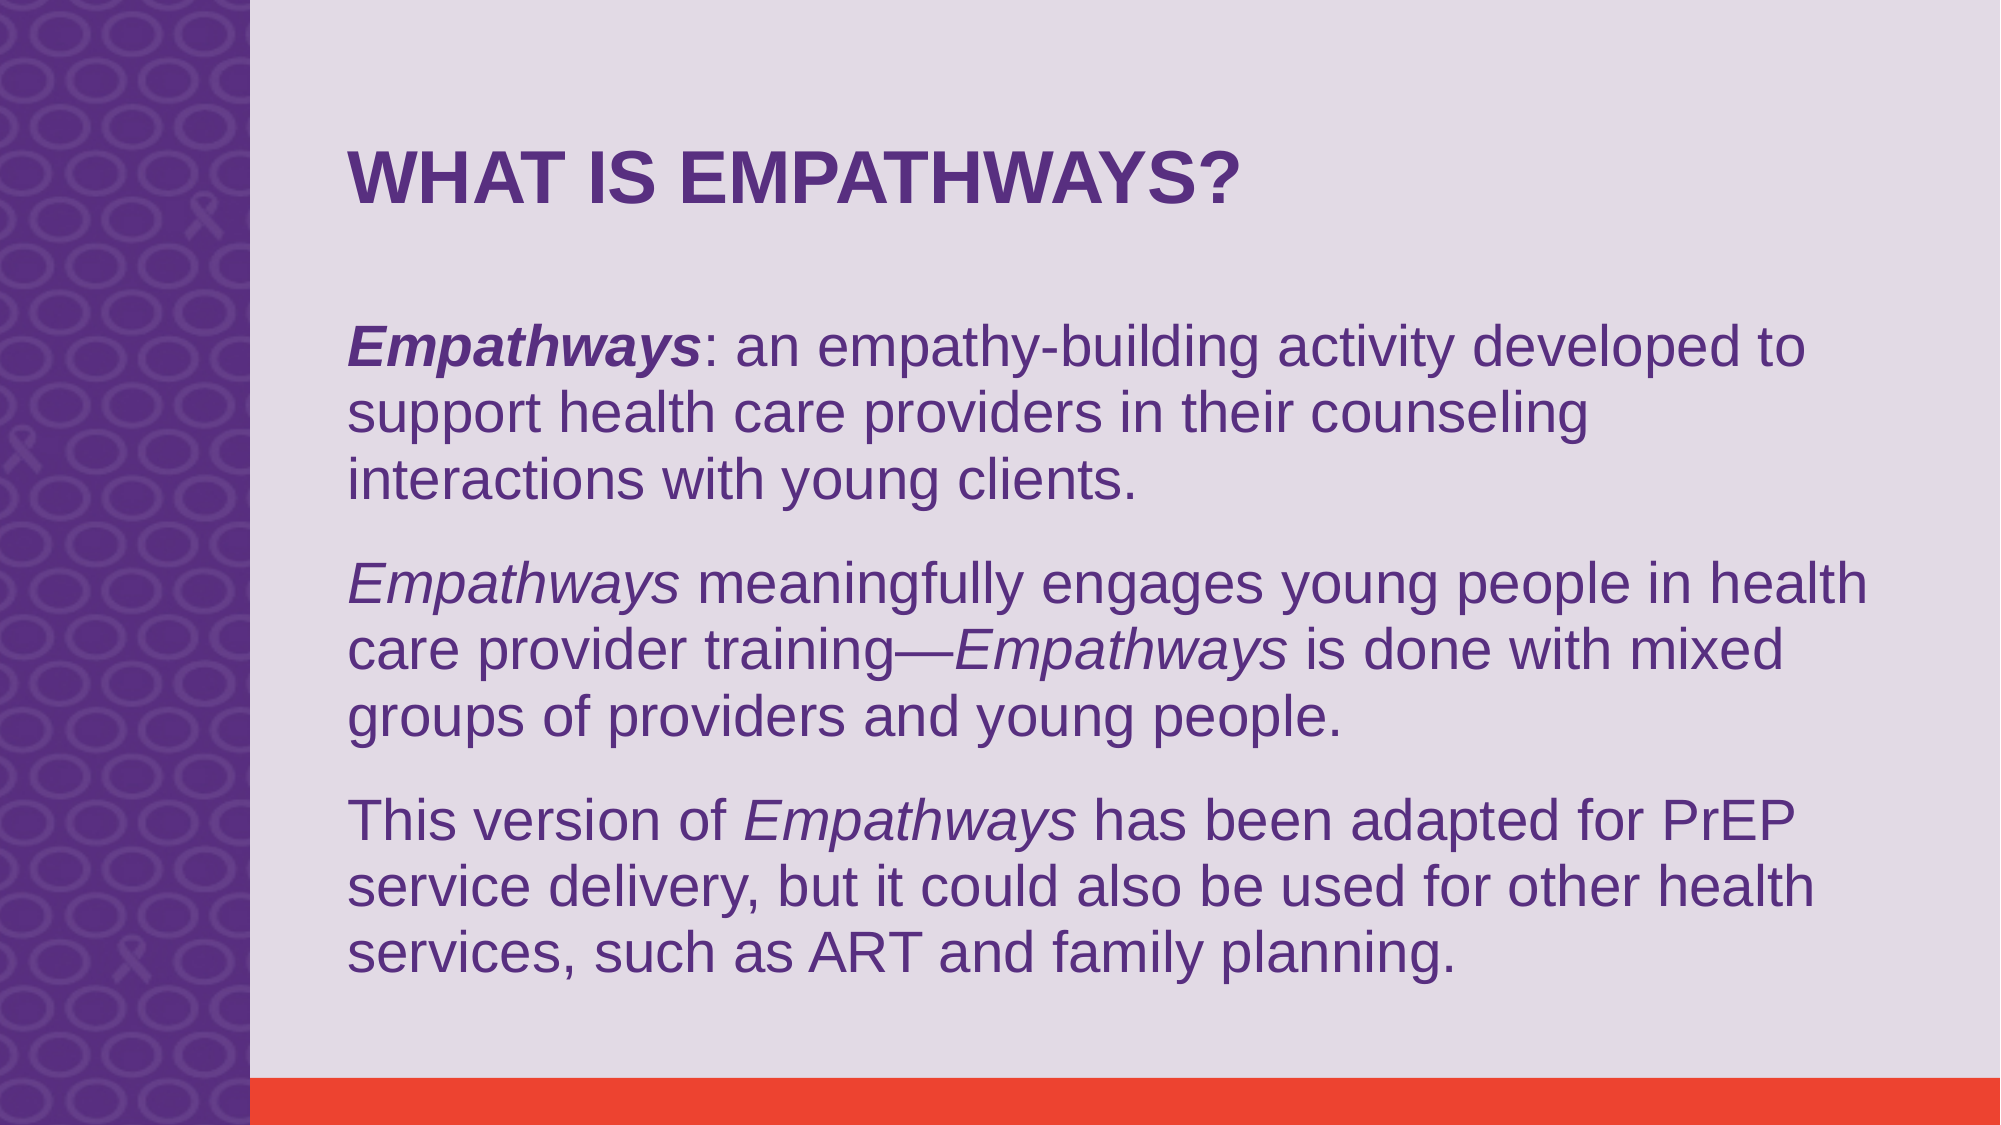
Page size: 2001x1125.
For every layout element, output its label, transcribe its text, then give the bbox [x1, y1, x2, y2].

picture [0, 0, 250, 1125]
title WHAT IS EMPATHWAYS? [332, 96, 1899, 228]
list Empathways: an empathy-building activity developed to support health care providers in their counseling interactions with young clients. Empathways meaningfully engages young people in health care provider training—Empathways is done with mixed groups of providers and young people. This version of Empathways has been adapted for PrEP service delivery, but it could also be used for other health services, such as ART and family planning. [332, 305, 1899, 1003]
